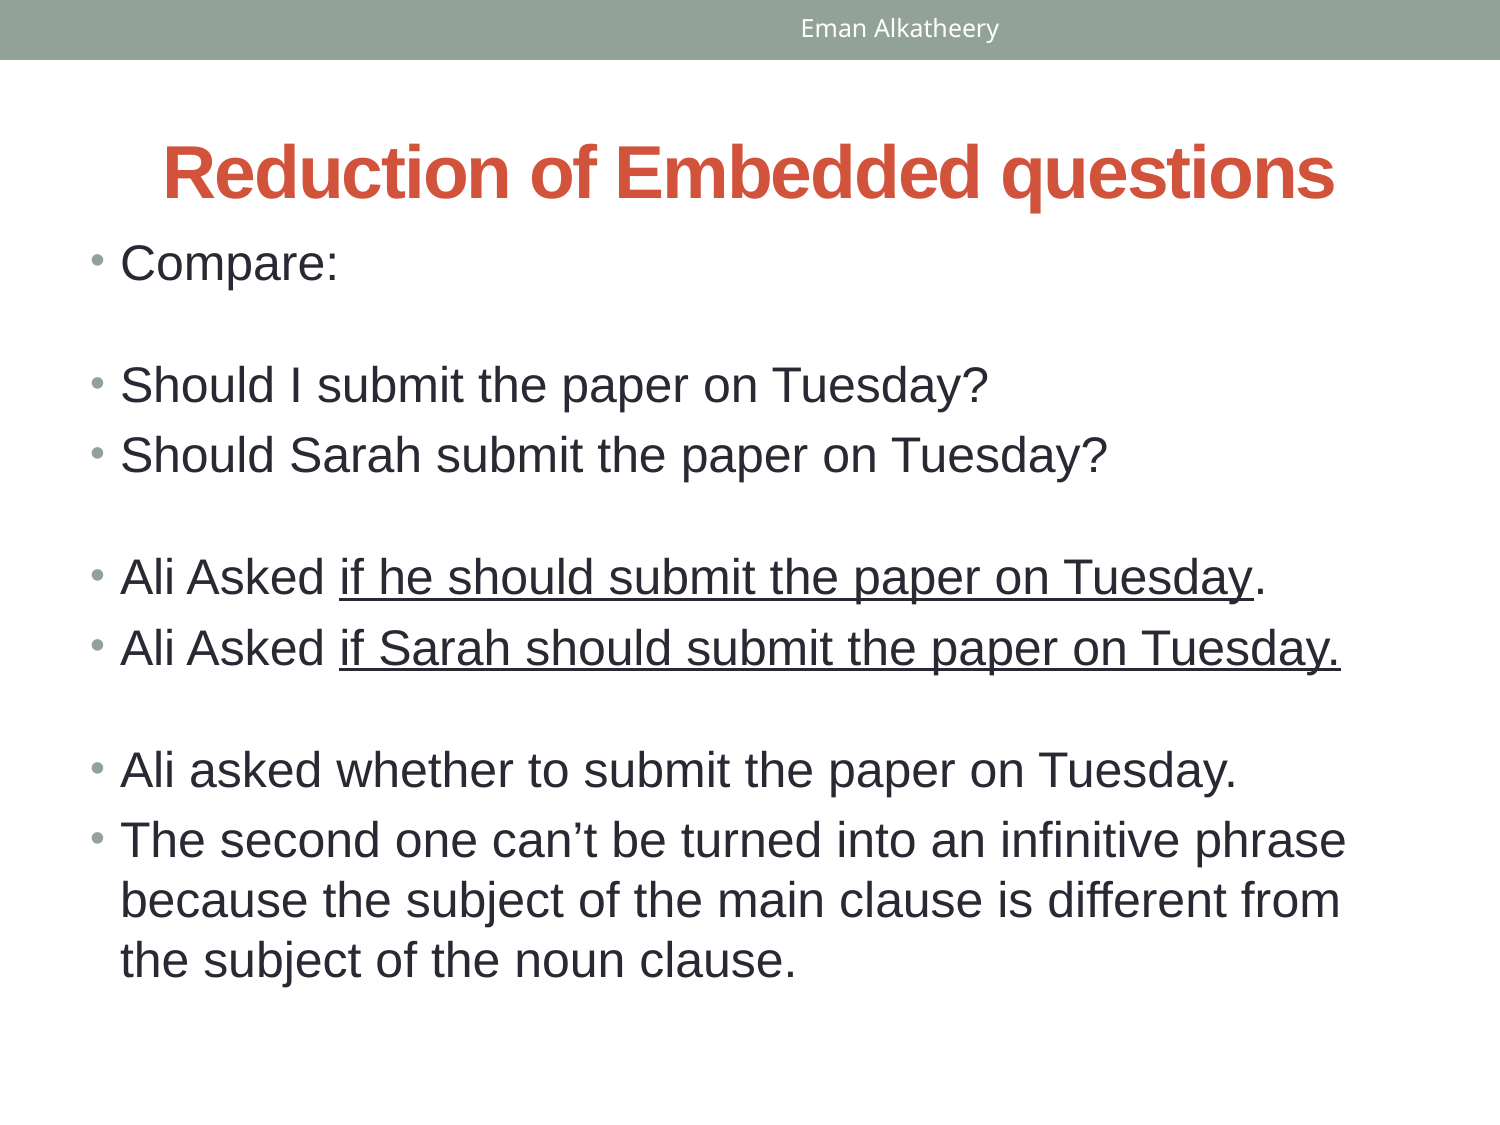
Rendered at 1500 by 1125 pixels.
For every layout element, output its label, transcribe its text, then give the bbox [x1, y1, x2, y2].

title Reduction of Embedded questions [75, 87, 1425, 222]
footer Eman Alkatheery [562, 3, 1238, 57]
list Compare: Should I submit the paper on Tuesday? Should Sarah submit the paper on Tuesday? Ali Asked if he should submit the paper on Tuesday. Ali Asked if Sarah should submit the paper on Tuesday. Ali asked whether to submit the paper on Tuesday. The second one can’t be turned into an infinitive phrase because the subject of the main clause is different from the subject of the noun clause. [75, 222, 1425, 1090]
